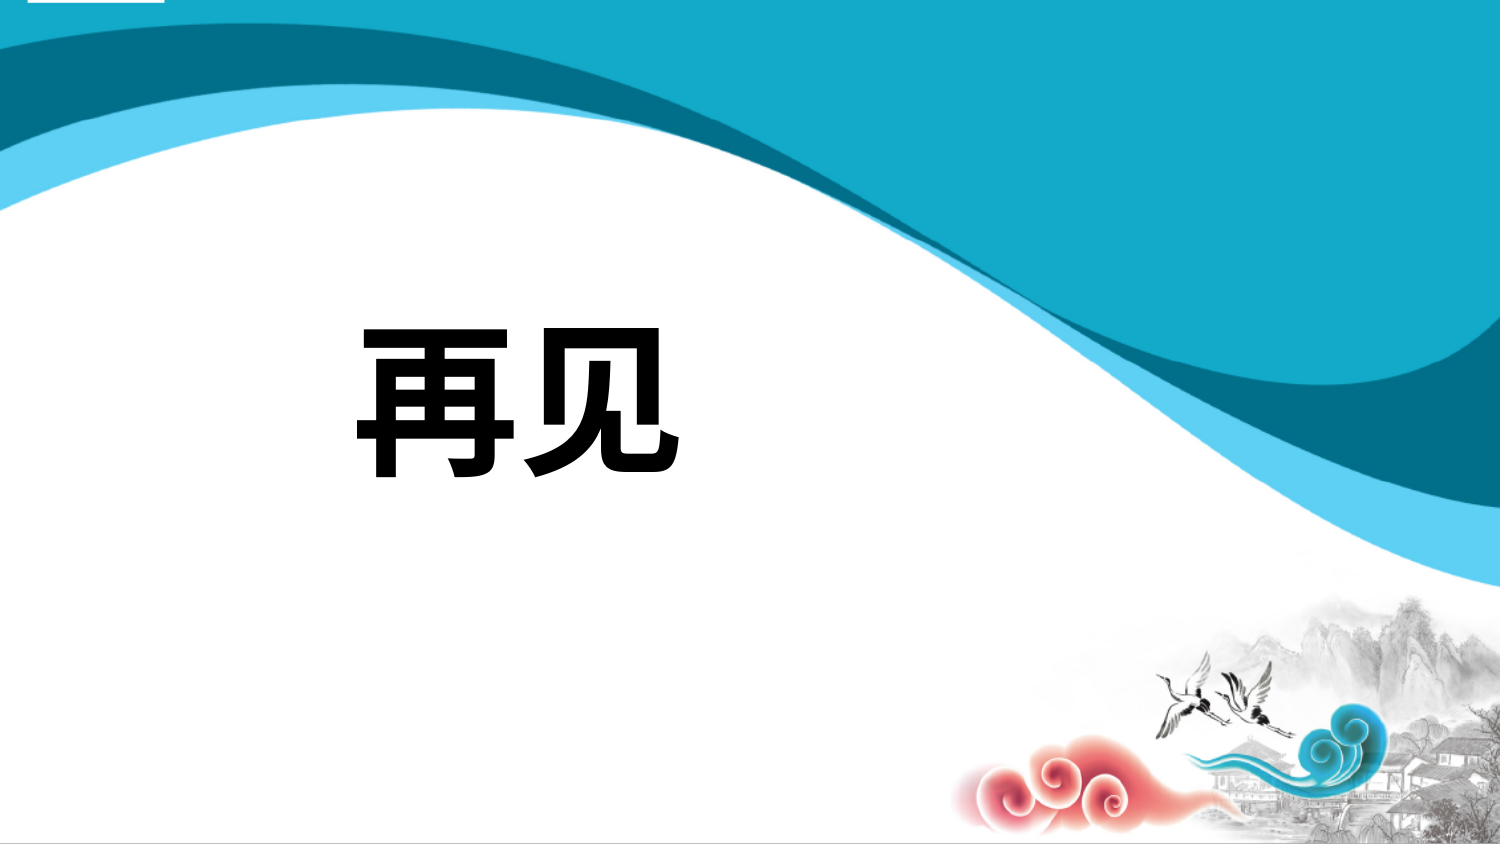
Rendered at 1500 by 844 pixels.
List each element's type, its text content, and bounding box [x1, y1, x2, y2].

picture [0, 0, 1500, 844]
title 再见 [100, 315, 938, 476]
